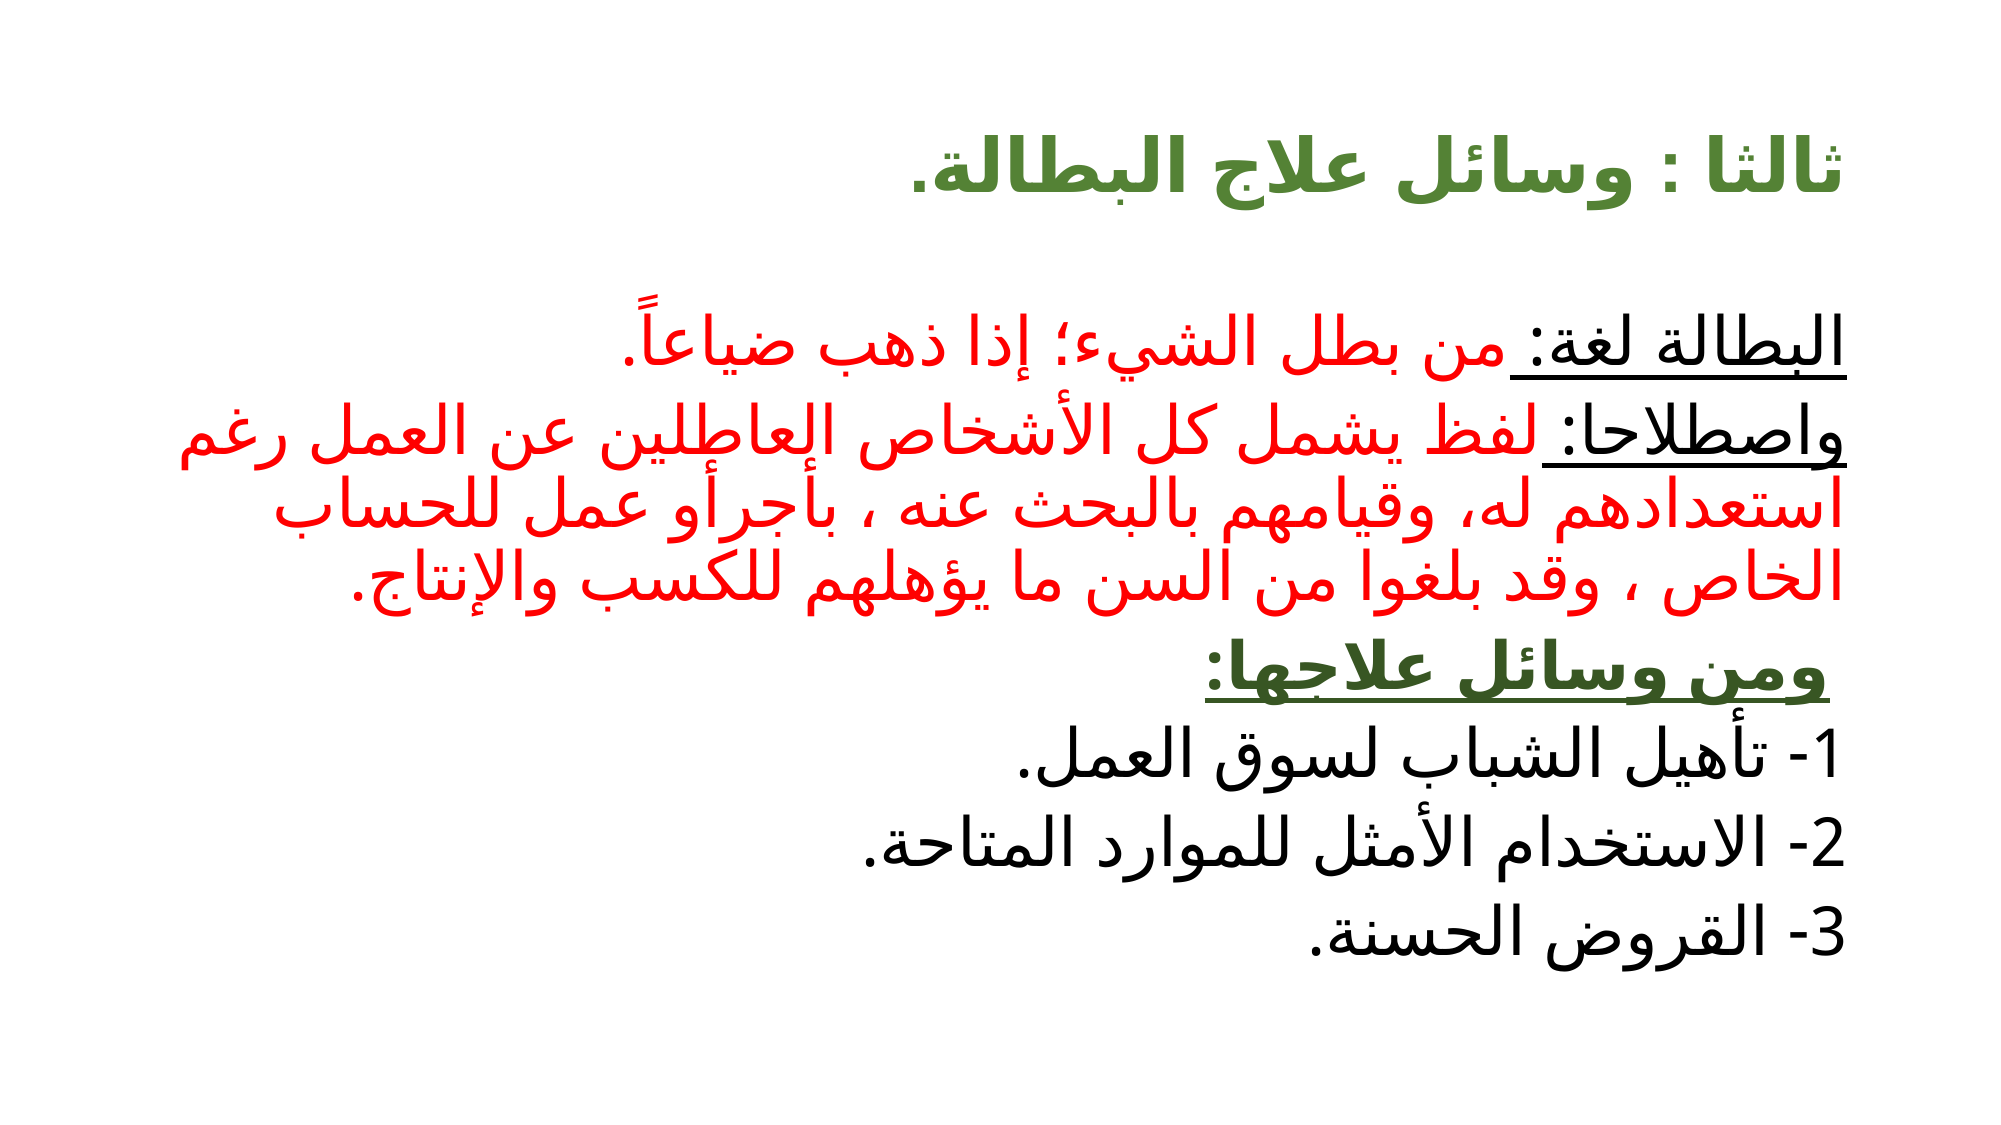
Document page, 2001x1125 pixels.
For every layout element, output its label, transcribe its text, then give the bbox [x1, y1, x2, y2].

title ثالثا : وسائل علاج البطالة. [137, 59, 1863, 278]
list البطالة لغة: من بطل الشيء؛ إذا ذهب ضياعاً. واصطلاحا: لفظ يشمل كل الأشخاص العاطلين عن العمل رغم استعدادهم له، وقيامهم بالبحث عنه ، بأجرأو عمل للحساب الخاص ، وقد بلغوا من السن ما يؤهلهم للكسب والإنتاج. ومن وسائل علاجها: 1- تأهيل الشباب لسوق العمل. 2- الاستخدام الأمثل للموارد المتاحة. 3- القروض الحسنة. [137, 299, 1863, 1014]
